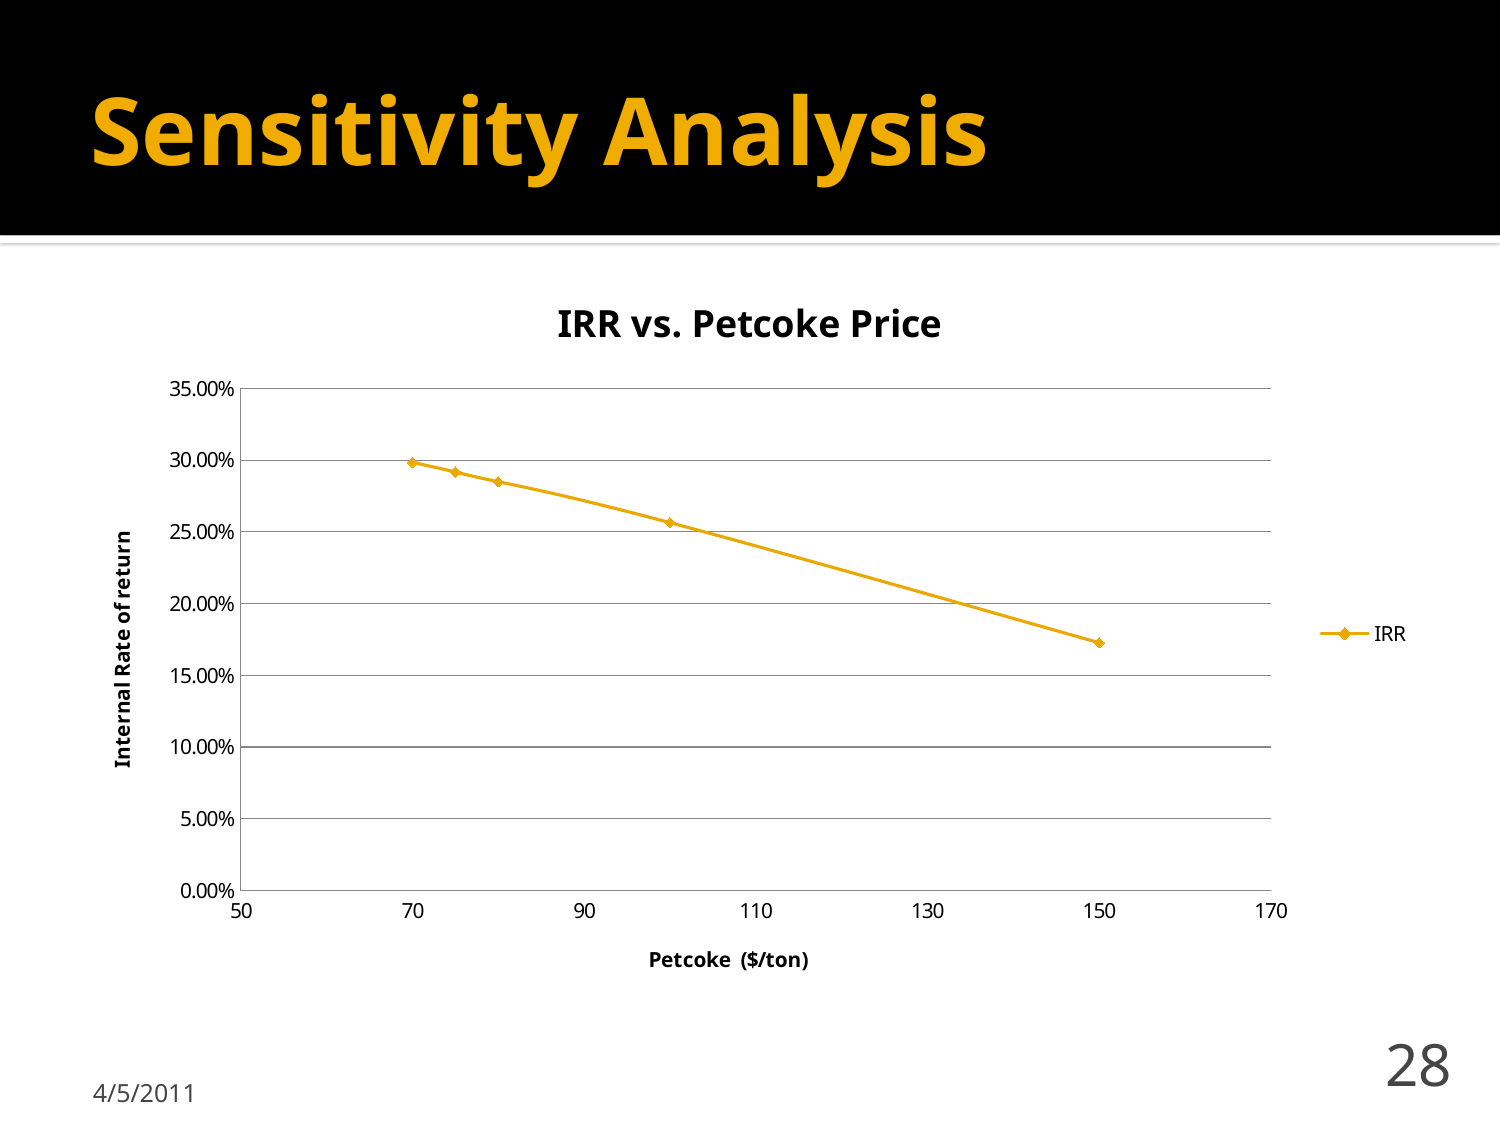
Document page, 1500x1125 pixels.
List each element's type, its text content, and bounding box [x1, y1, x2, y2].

slide_number 28 [1345, 1062, 1467, 1108]
title Sensitivity Analysis [75, 25, 1425, 231]
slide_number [75, 1062, 425, 1108]
chart [74, 262, 1425, 1005]
